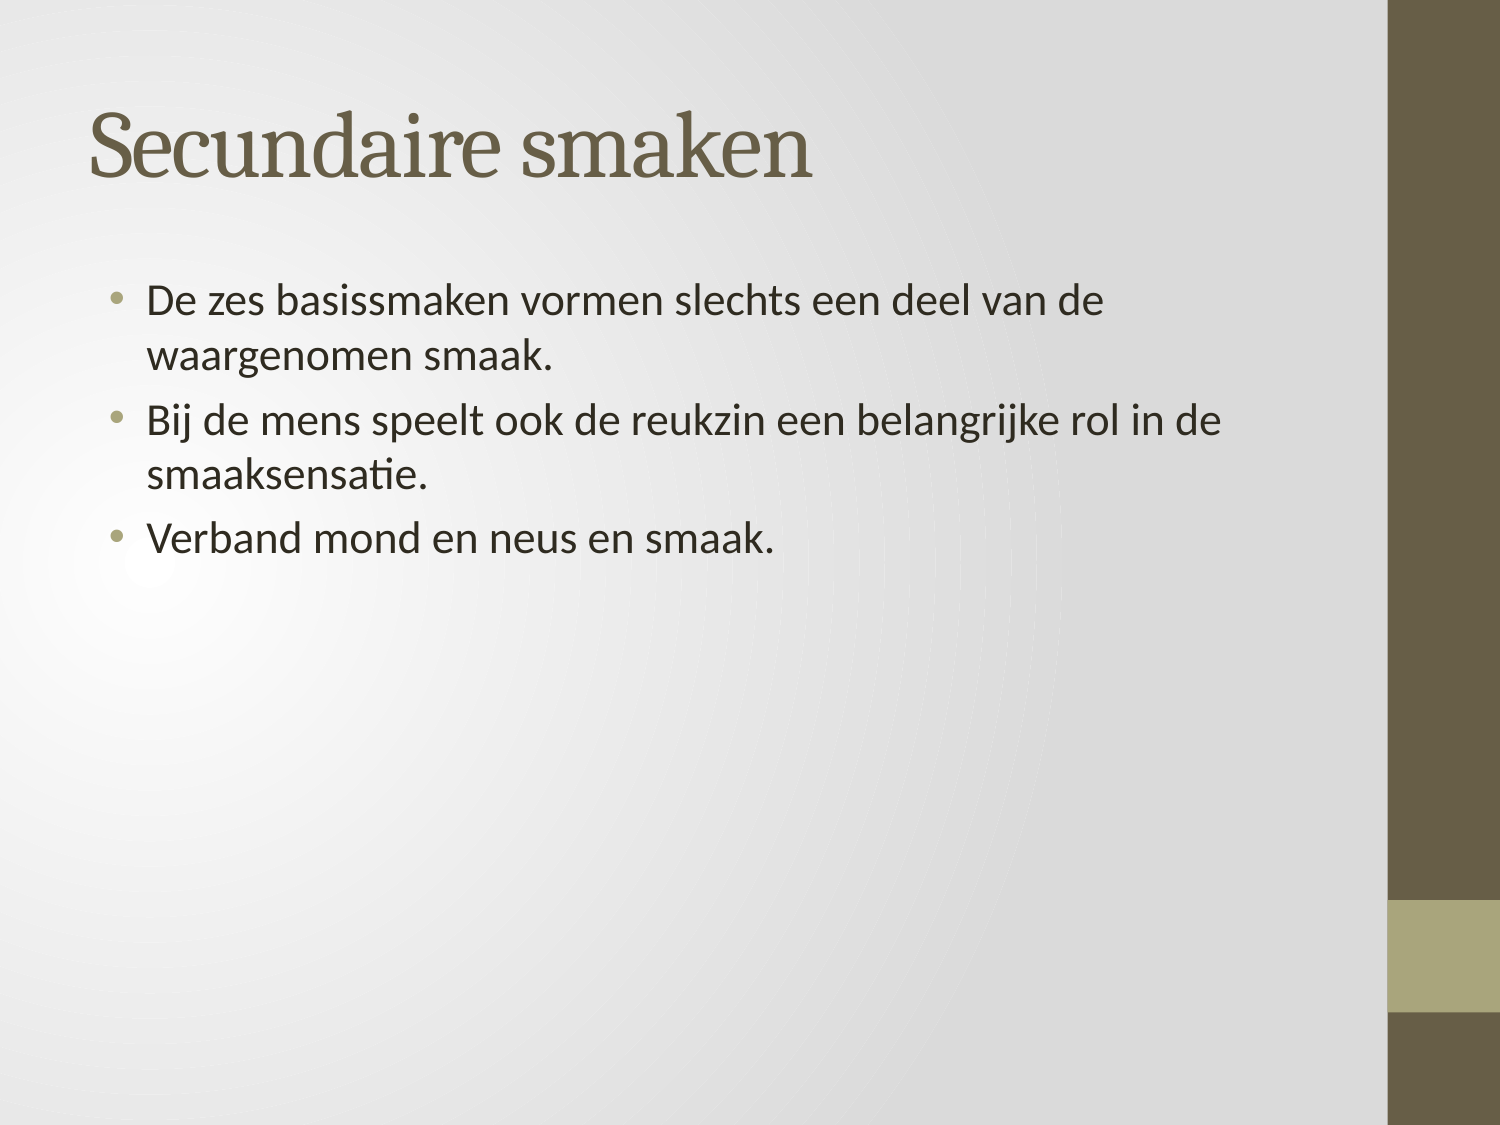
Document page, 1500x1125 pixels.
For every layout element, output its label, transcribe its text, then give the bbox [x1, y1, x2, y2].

title Secundaire smaken [75, 45, 1325, 233]
list De zes basissmaken vormen slechts een deel van de waargenomen smaak. Bij de mens speelt ook de reukzin een belangrijke rol in de smaaksensatie. Verband mond en neus en smaak. [75, 262, 1325, 1050]
